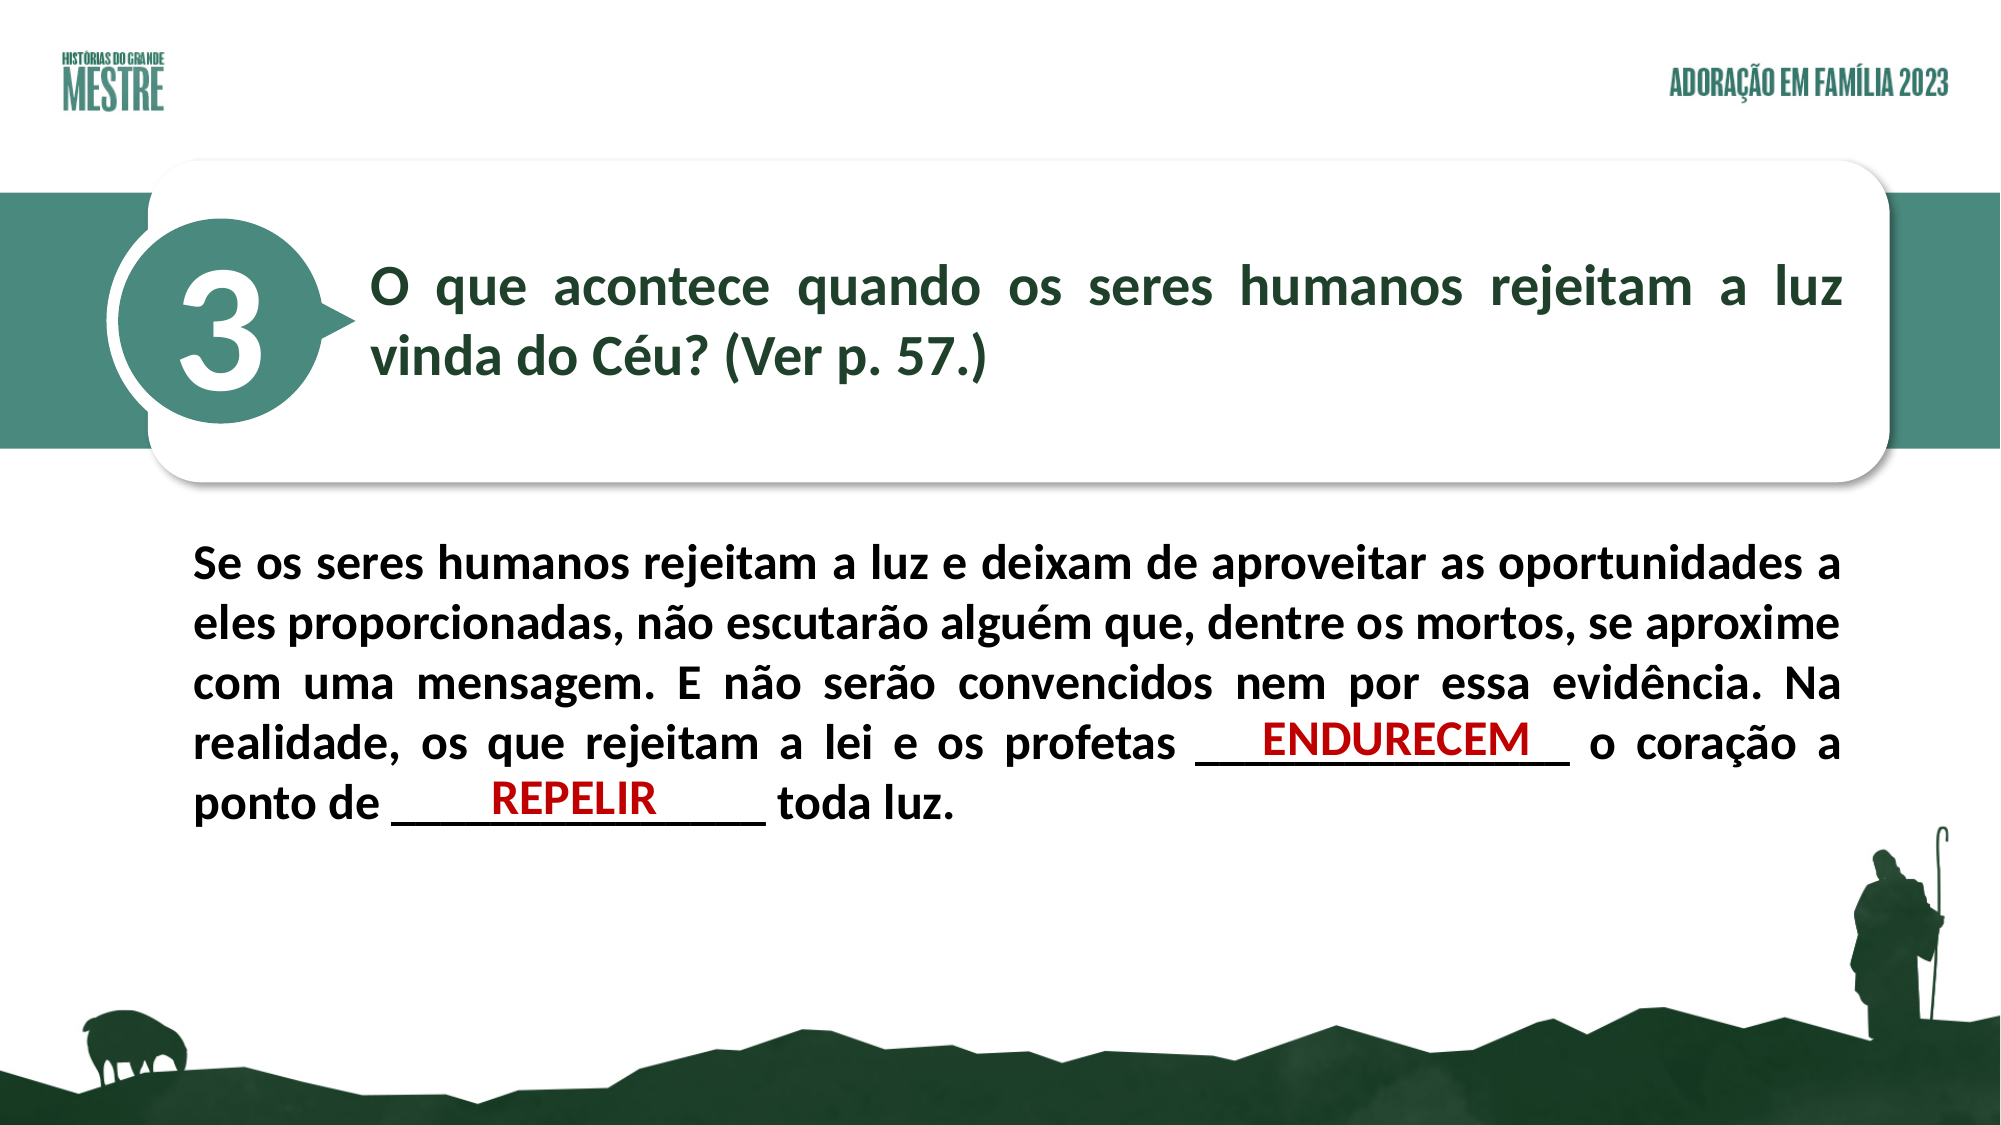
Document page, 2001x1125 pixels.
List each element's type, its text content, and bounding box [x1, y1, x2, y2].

text_box ENDURECEM [1248, 697, 1569, 773]
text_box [0, 160, 2000, 483]
text_box REPELIR [476, 757, 700, 833]
text_box Se os seres humanos rejeitam a luz e deixam de aproveitar as oportunidades a eles proporcionadas, não escutarão alguém que, dentre os mortos, se aproxime com uma mensagem. E não serão convencidos nem por essa evidência. Na realidade, os que rejeitam a lei e os profetas _______________ o coração a ponto de _______________ toda luz. [179, 521, 1859, 837]
picture [0, 0, 2001, 1125]
